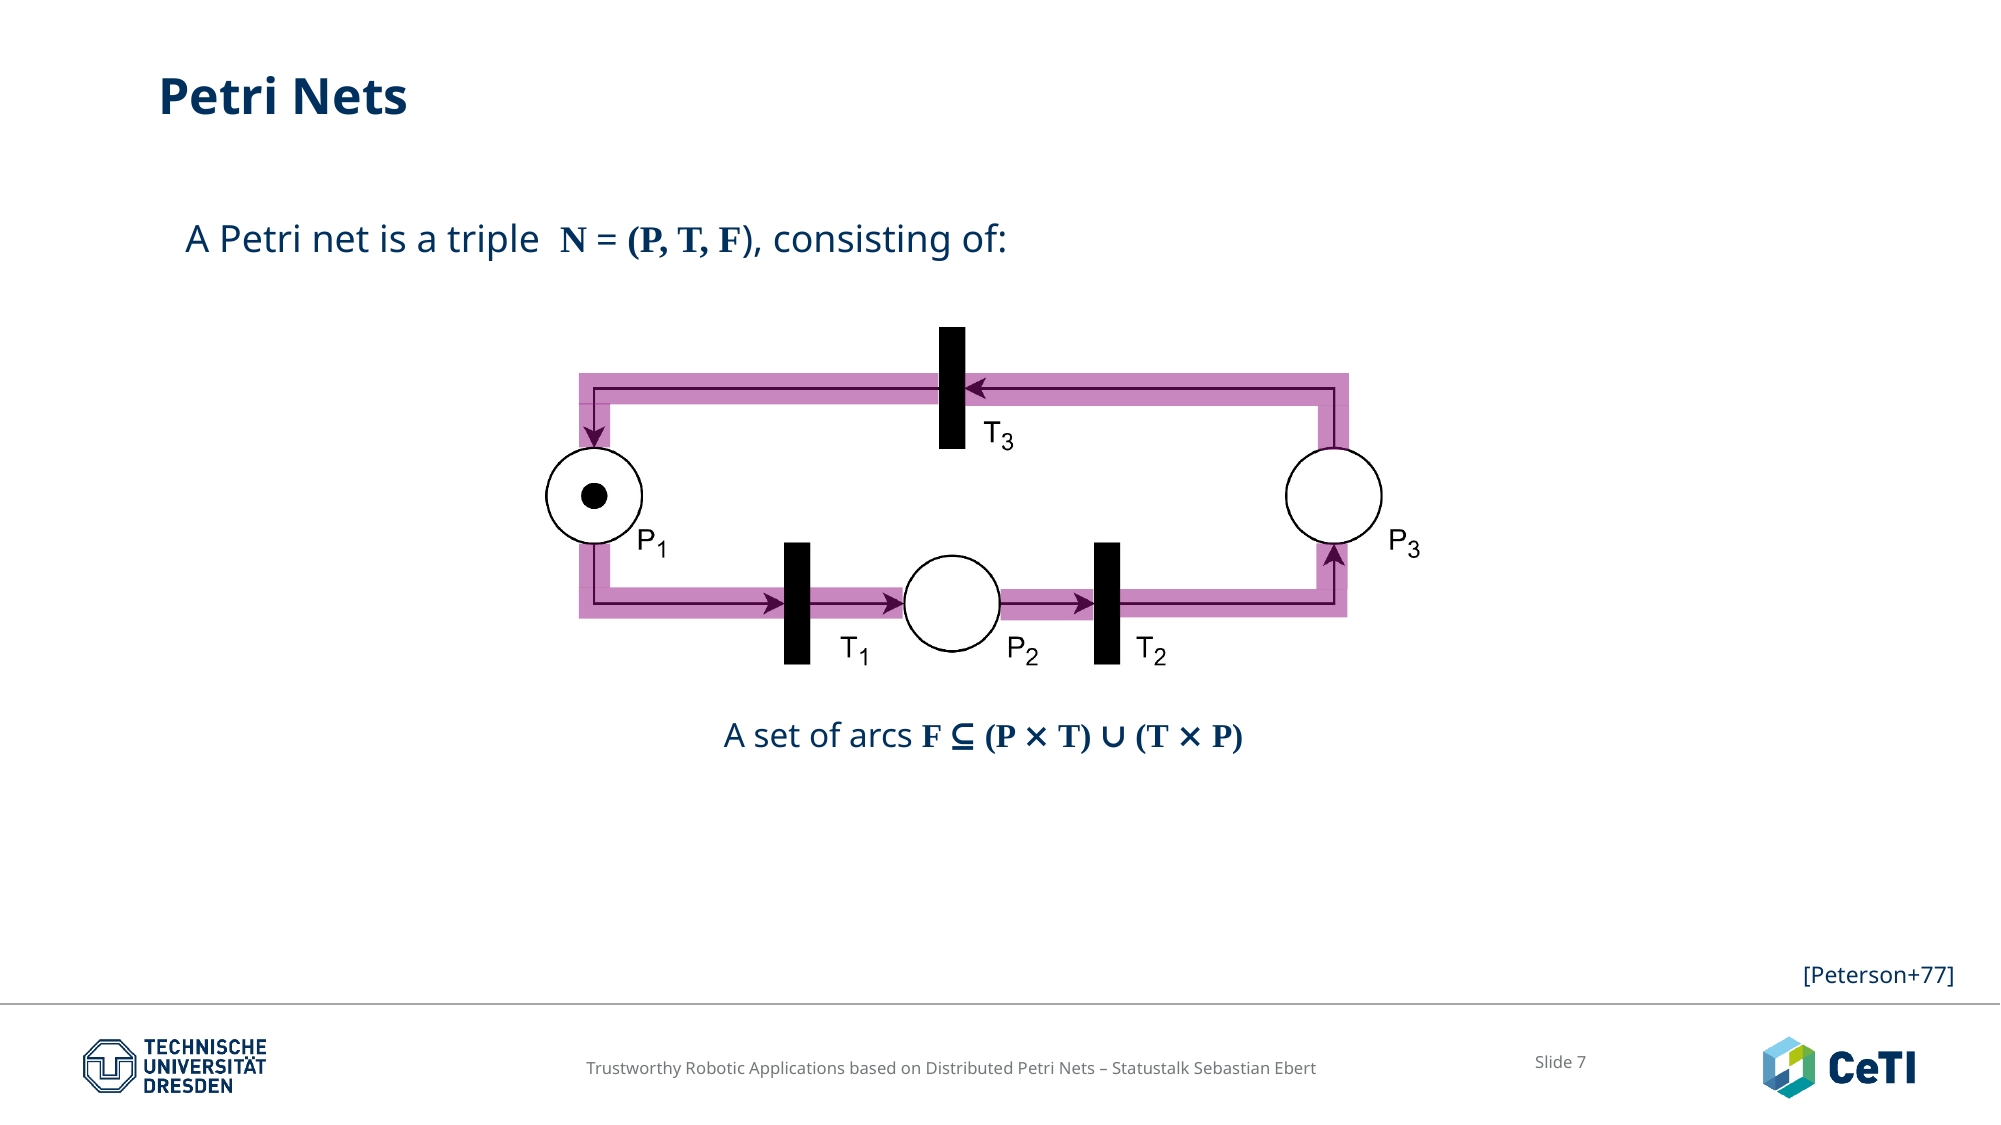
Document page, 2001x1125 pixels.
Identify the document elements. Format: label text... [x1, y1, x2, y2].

text_box Petri Nets [143, 56, 1880, 169]
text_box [578, 373, 1349, 621]
picture [1762, 1036, 1977, 1101]
picture [545, 327, 1478, 688]
text_box A Petri net is a triple N = (P, T, F), consisting of: [170, 207, 1023, 308]
text_box [Peterson+77] [1788, 953, 1970, 996]
picture [83, 1039, 266, 1093]
text_box A set of arcs F ⊆ (P ⨯ T) ∪ (T ⨯ P) [708, 706, 1314, 762]
